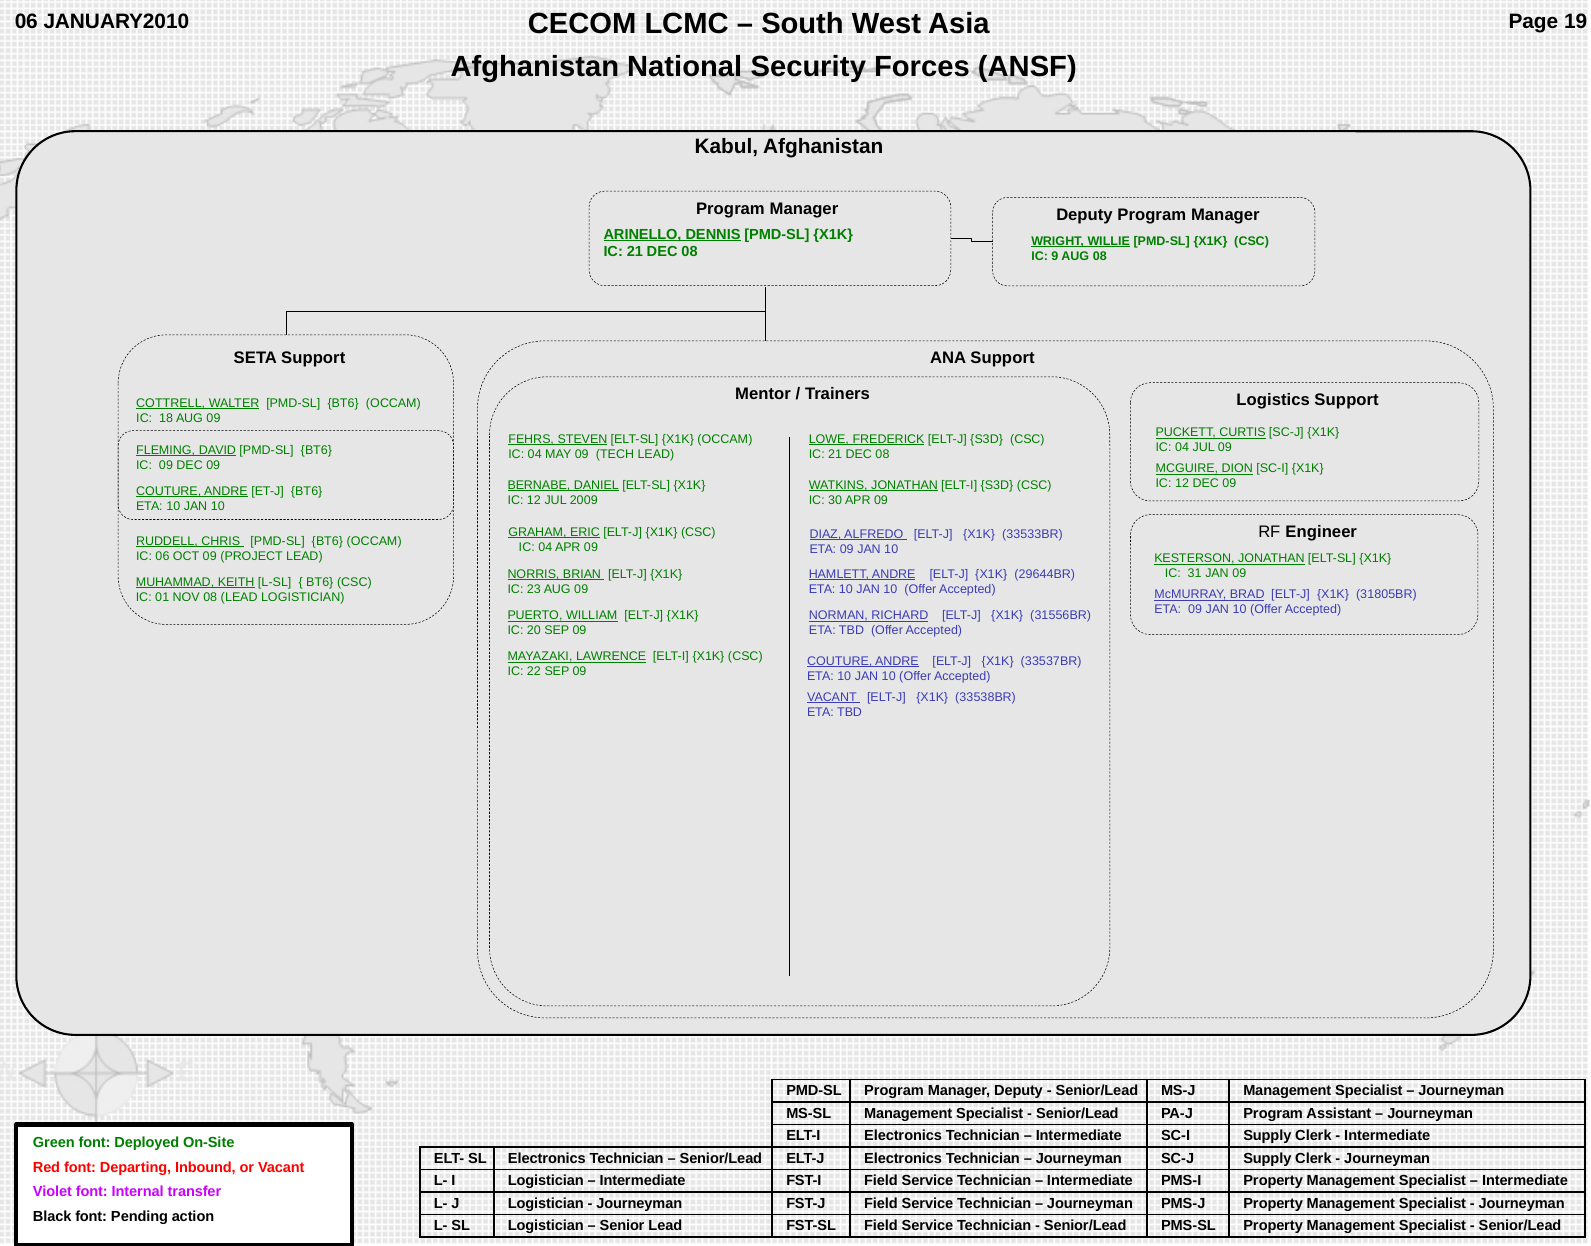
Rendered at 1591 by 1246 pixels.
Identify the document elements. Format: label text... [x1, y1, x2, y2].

text_box Program Manager [642, 197, 892, 218]
text_box Mentor / Trainers [495, 382, 1110, 404]
text_box WRIGHT, WILLIE [PMD-SL] {X1K} (CSC) IC: 9 AUG 08 [1031, 232, 1307, 263]
text_box MUHAMMAD, KEITH [L-SL] { BT6} (CSC) IC: 01 NOV 08 (LEAD LOGISTICIAN) [135, 573, 420, 604]
text_box COUTURE, ANDRE [ET-J] {BT6} ETA: 10 JAN 10 [136, 482, 448, 513]
text_box VACANT [ELT-J] {X1K} (33538BR) ETA: TBD [807, 688, 1097, 719]
text_box MAYAZAKI, LAWRENCE [ELT-I] {X1K} (CSC) IC: 22 SEP 09 [507, 648, 777, 679]
text_box WATKINS, JONATHAN [ELT-I] {S3D} (CSC) IC: 30 APR 09 [808, 477, 1075, 508]
text_box HAMLETT, ANDRE [ELT-J] {X1K} (29644BR) ETA: 10 JAN 10 (Offer Accepted) [808, 565, 1093, 596]
text_box ARINELLO, DENNIS [PMD-SL] {X1K} IC: 21 DEC 08 [597, 221, 939, 264]
text_box PUERTO, WILLIAM [ELT-J] {X1K} IC: 20 SEP 09 [507, 606, 772, 638]
text_box NORMAN, RICHARD [ELT-J] {X1K} (31556BR) ETA: TBD (Offer Accepted) [808, 607, 1099, 638]
text_box COTTRELL, WALTER [PMD-SL] {BT6} (OCCAM) IC: 18 AUG 09 [136, 394, 436, 425]
text_box COUTURE, ANDRE [ELT-J] {X1K} (33537BR) ETA: 10 JAN 10 (Offer Accepted) [807, 652, 1097, 683]
text_box NORRIS, BRIAN [ELT-J] {X1K} IC: 23 AUG 09 [507, 565, 765, 596]
text_box BERNABE, DANIEL [ELT-SL] {X1K} IC: 12 JUL 2009 [507, 477, 776, 508]
text_box RF Engineer [1136, 520, 1479, 542]
text_box ANA Support [477, 346, 1488, 368]
text_box FLEMING, DAVID [PMD-SL] {BT6} IC: 09 DEC 09 [136, 441, 448, 472]
text_box Logistics Support [1136, 388, 1479, 410]
text_box LOWE, FREDERICK [ELT-J] {S3D} (CSC) IC: 21 DEC 08 [808, 430, 1075, 461]
text_box PUCKETT, CURTIS [SC-J] {X1K} IC: 04 JUL 09 [1155, 424, 1419, 455]
text_box Deputy Program Manager [1001, 203, 1315, 224]
text_box MCGUIRE, DION [SC-I] {X1K} IC: 12 DEC 09 [1155, 460, 1432, 491]
picture [0, 0, 1591, 1245]
text_box RUDDELL, CHRIS [PMD-SL] {BT6} (OCCAM) IC: 06 OCT 09 (PROJECT LEAD) [136, 532, 424, 563]
text_box SETA Support [124, 346, 455, 368]
text_box GRAHAM, ERIC [ELT-J] {X1K} (CSC) IC: 04 APR 09 [507, 523, 772, 555]
text_box DIAZ, ALFREDO [ELT-J] {X1K} (33533BR) ETA: 09 JAN 10 [808, 525, 1081, 556]
text_box McMURRAY, BRAD [ELT-J] {X1K} (31805BR) ETA: 09 JAN 10 (Offer Accepted) [1154, 586, 1432, 617]
text_box FEHRS, STEVEN [ELT-SL] {X1K} (OCCAM) IC: 04 MAY 09 (TECH LEAD) [507, 430, 771, 462]
text_box KESTERSON, JONATHAN [ELT-SL] {X1K} IC: 31 JAN 09 [1154, 550, 1466, 596]
